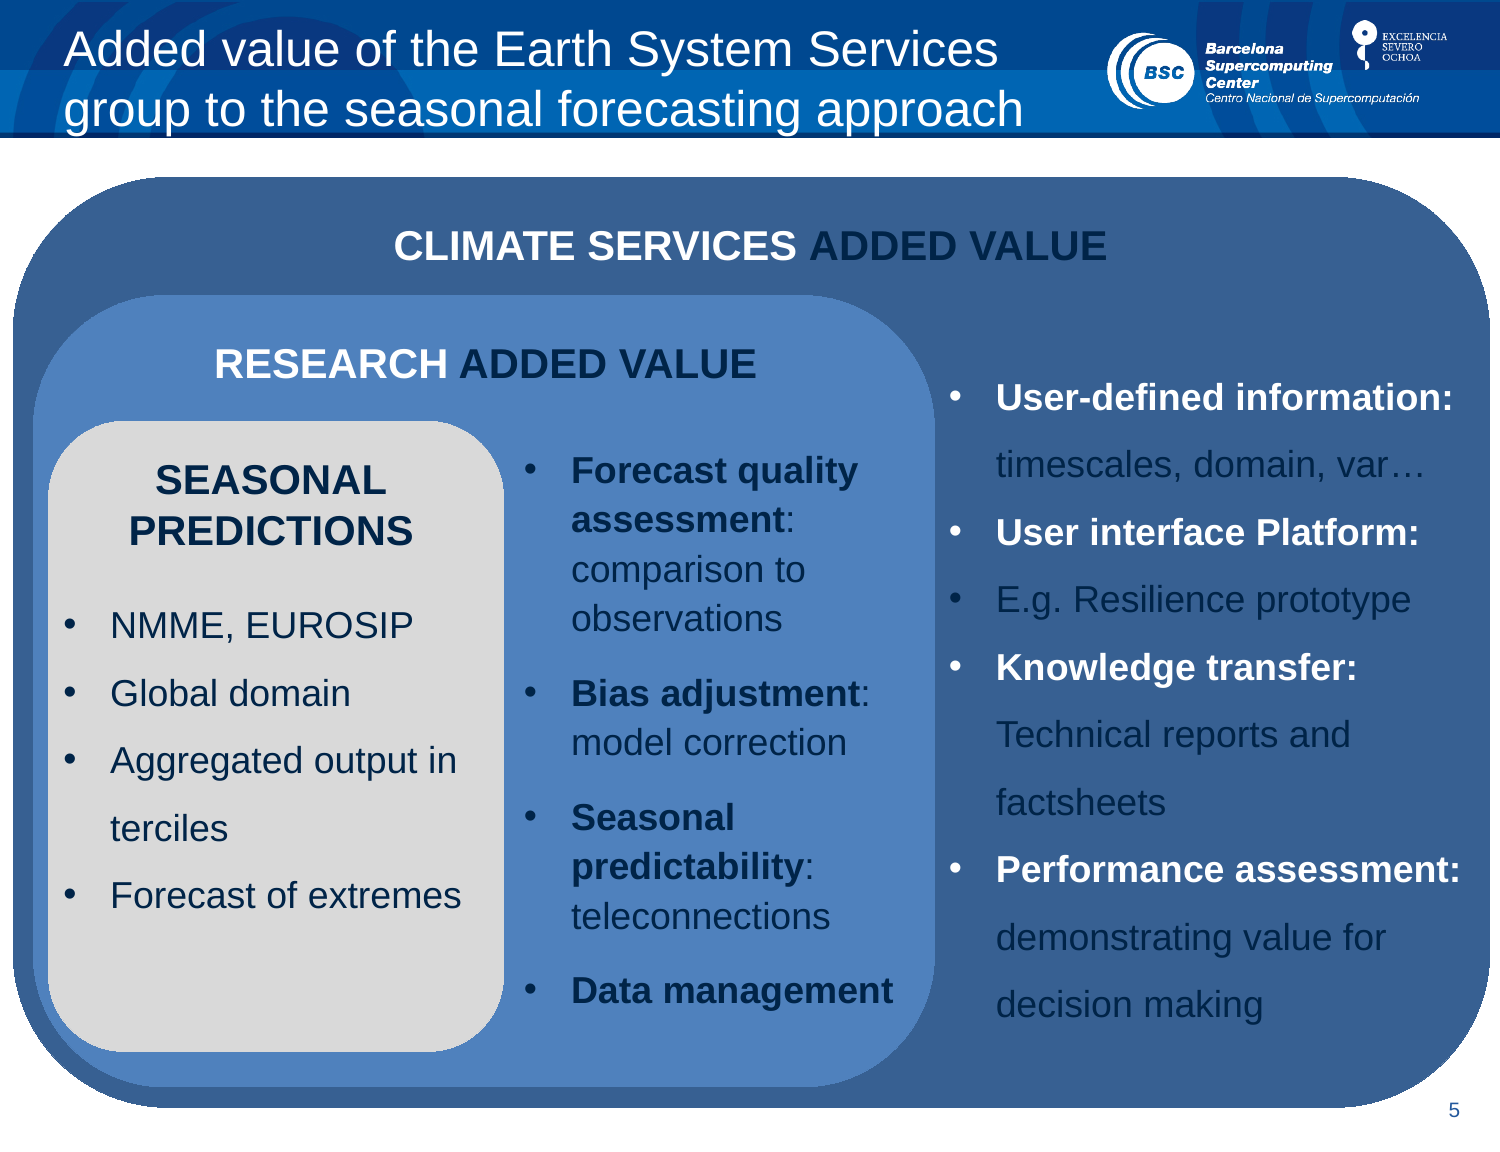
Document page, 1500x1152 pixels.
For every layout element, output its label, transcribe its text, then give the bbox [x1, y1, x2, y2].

text_box [68, 421, 484, 446]
text_box [33, 295, 934, 1087]
text_box [13, 177, 1490, 1108]
text_box NMME, EUROSIP Global domain Aggregated output in terciles Forecast of extremes [48, 446, 502, 924]
picture [0, 0, 1500, 138]
text_box [48, 482, 504, 1052]
text_box User-defined information: timescales, domain, var… User interface Platform: E.g. Resilience prototype Knowledge transfer: Technical reports and factsheets Performance assessment: demonstrating value for decision making [934, 342, 1500, 1033]
text_box CLIMATE SERVICES ADDED VALUE [379, 160, 1122, 276]
text_box RESEARCH ADDED VALUE [199, 279, 773, 394]
title Added value of the Earth System Services group to the seasonal forecasting approach for the Energ [48, 8, 1105, 124]
text_box SEASONAL PREDICTIONS [113, 445, 429, 561]
text_box Forecast quality assessment: comparison to observations Bias adjustment: model correction Seasonal predictability: teleconnections Data management [509, 433, 935, 1087]
